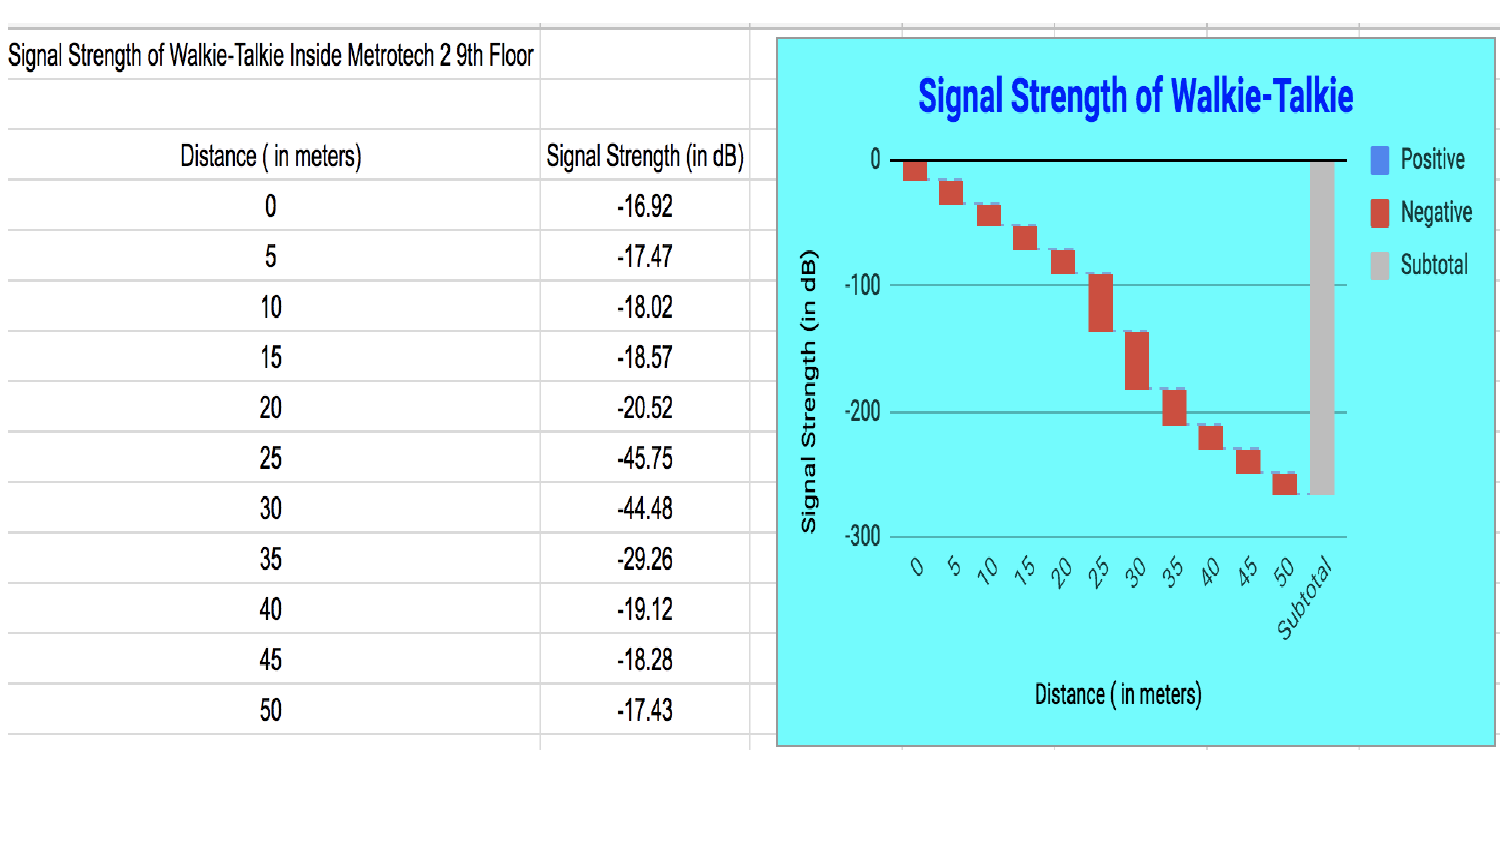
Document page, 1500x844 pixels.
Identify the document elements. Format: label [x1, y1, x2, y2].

picture [8, 23, 1500, 750]
